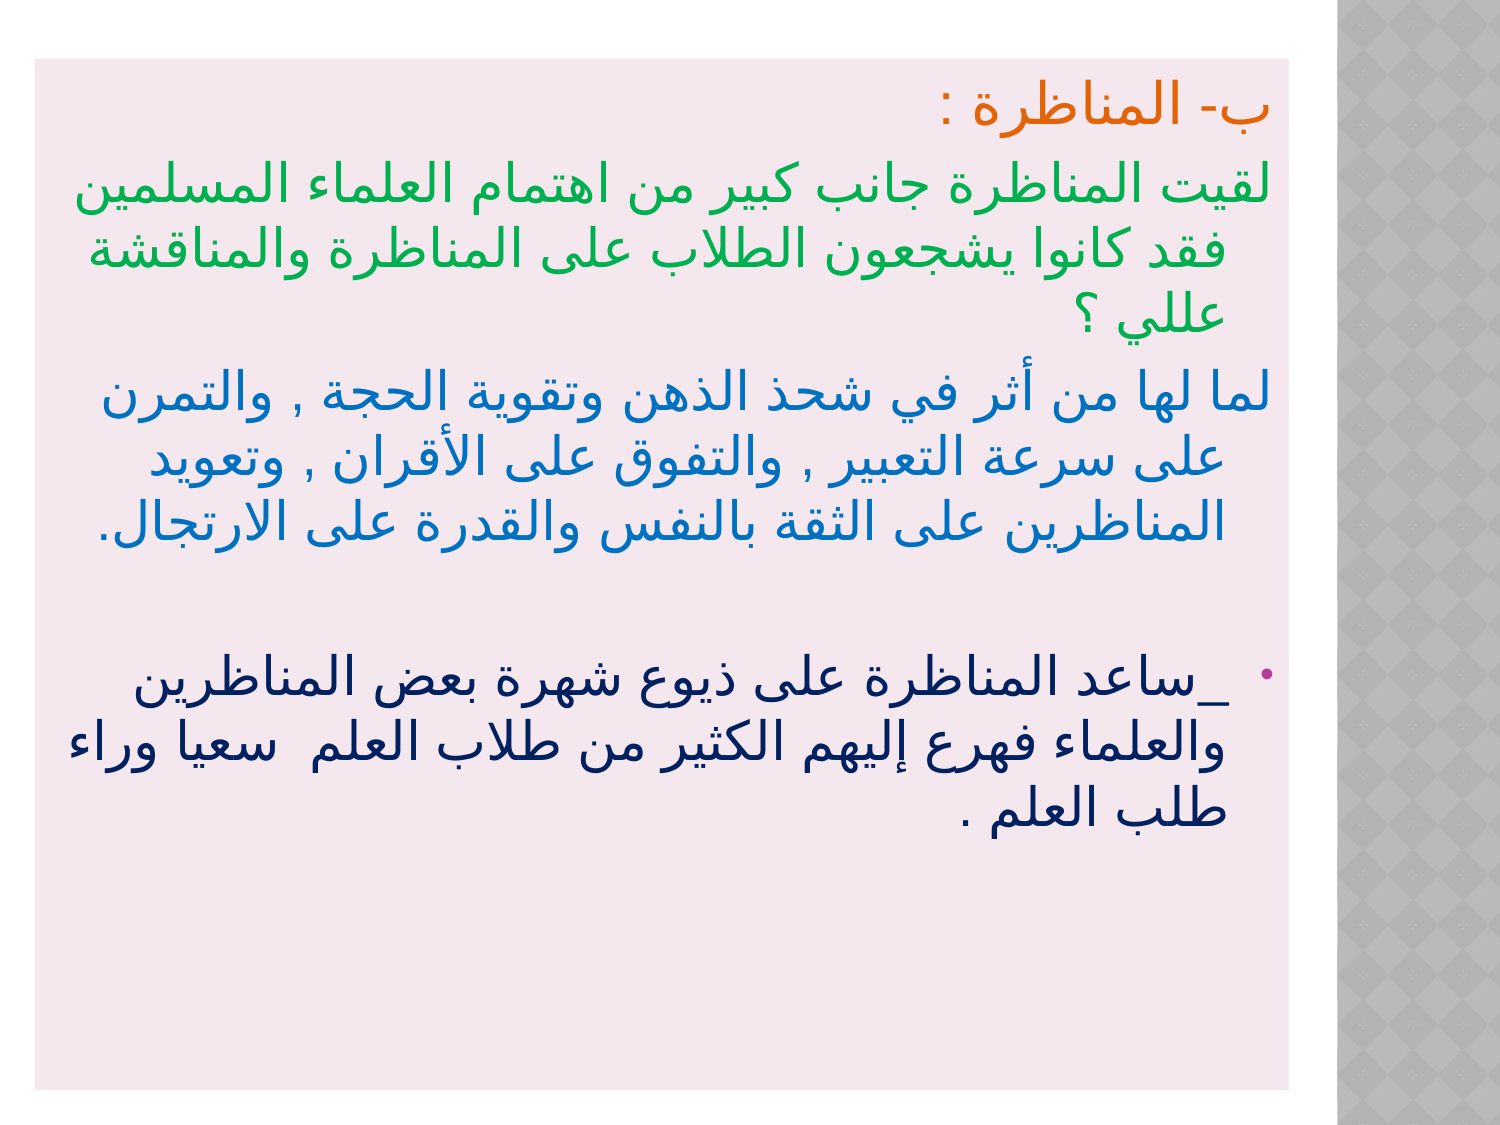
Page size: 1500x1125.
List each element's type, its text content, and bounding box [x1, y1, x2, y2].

list ب- المناظرة : لقيت المناظرة جانب كبير من اهتمام العلماء المسلمين فقد كانوا يشجعون الطلاب على المناظرة والمناقشة عللي ؟ لما لها من أثر في شحذ الذهن وتقوية الحجة , والتمرن على سرعة التعبير , والتفوق على الأقران , وتعويد المناظرين على الثقة بالنفس والقدرة على الارتجال. _ساعد المناظرة على ذيوع شهرة بعض المناظرين والعلماء فهرع إليهم الكثير من طلاب العلم سعيا وراء طلب العلم . [34, 58, 1290, 1091]
